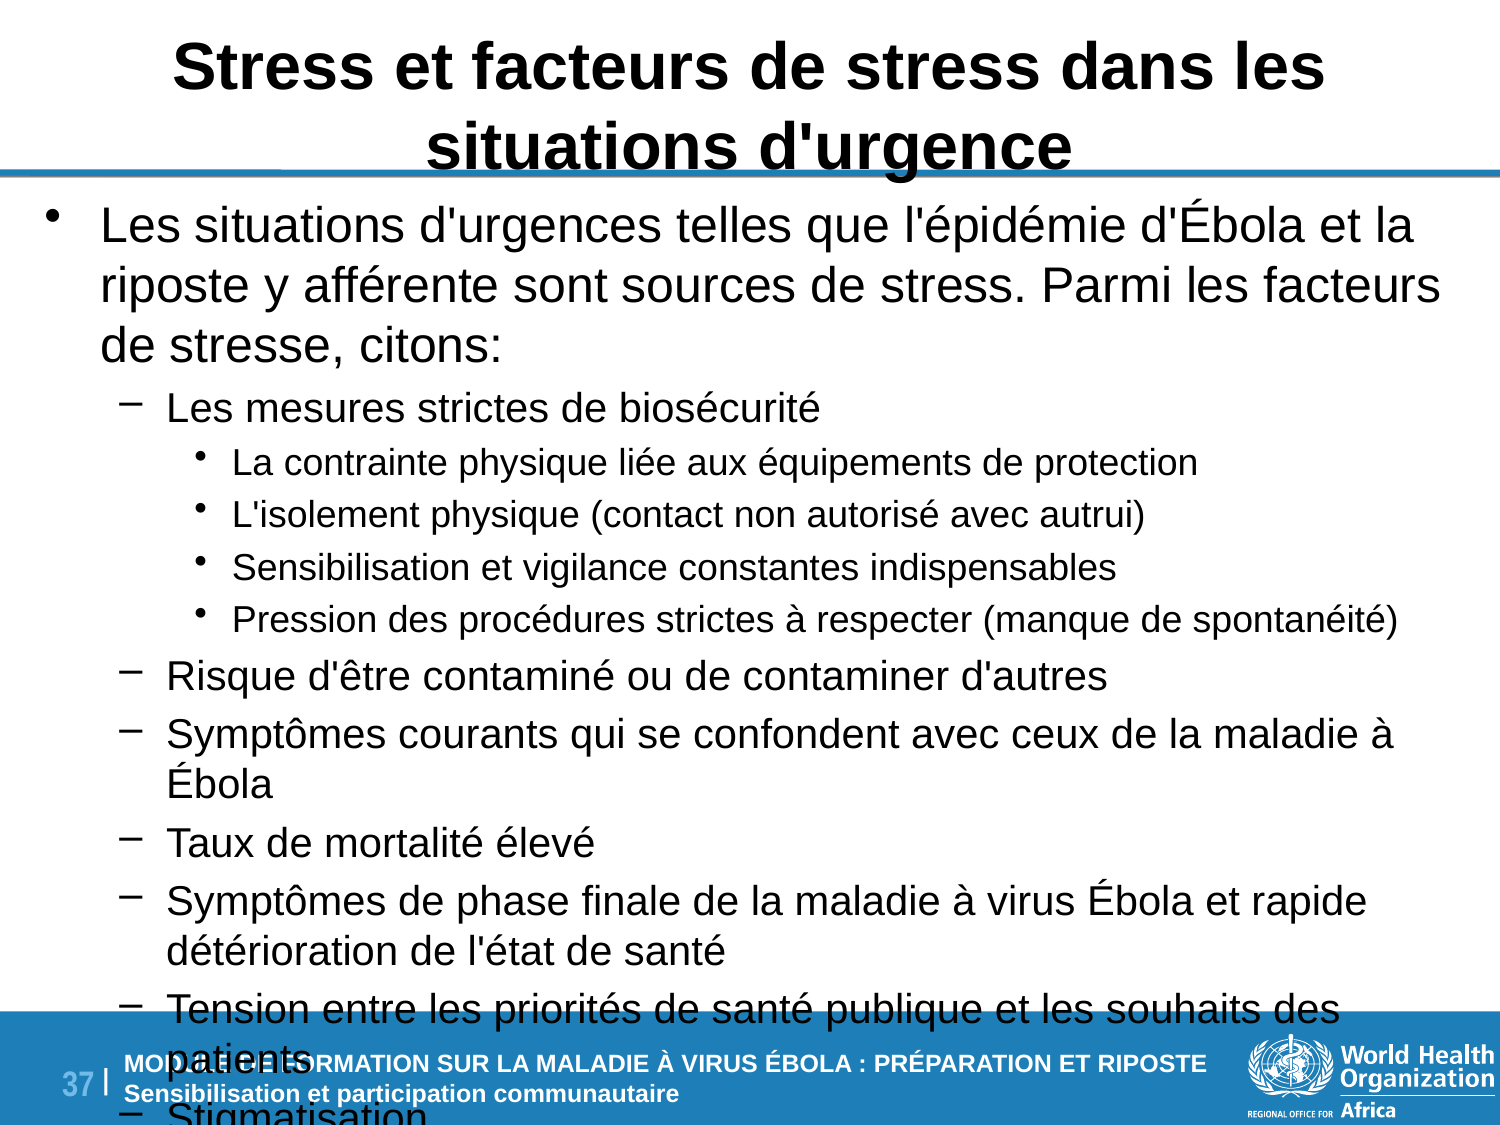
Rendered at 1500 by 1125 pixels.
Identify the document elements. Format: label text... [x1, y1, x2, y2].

list Les situations d'urgences telles que l'épidémie d'Ébola et la riposte y afférente sont sources de stress. Parmi les facteurs de stresse, citons: Les mesures strictes de biosécurité La contrainte physique liée aux équipements de protection L'isolement physique (contact non autorisé avec autrui) Sensibilisation et vigilance constantes indispensables Pression des procédures strictes à respecter (manque de spontanéité) Risque d'être contaminé ou de contaminer d'autres Symptômes courants qui se confondent avec ceux de la maladie à Ébola Taux de mortalité élevé Symptômes de phase finale de la maladie à virus Ébola et rapide détérioration de l'état de santé Tension entre les priorités de santé publique et les souhaits des patients Stigmatisation Répercussions de la flambée épidémique sur les communautés et les familles [29, 184, 1471, 993]
title Stress et facteurs de stress dans les situations d'urgence [75, 45, 1425, 161]
